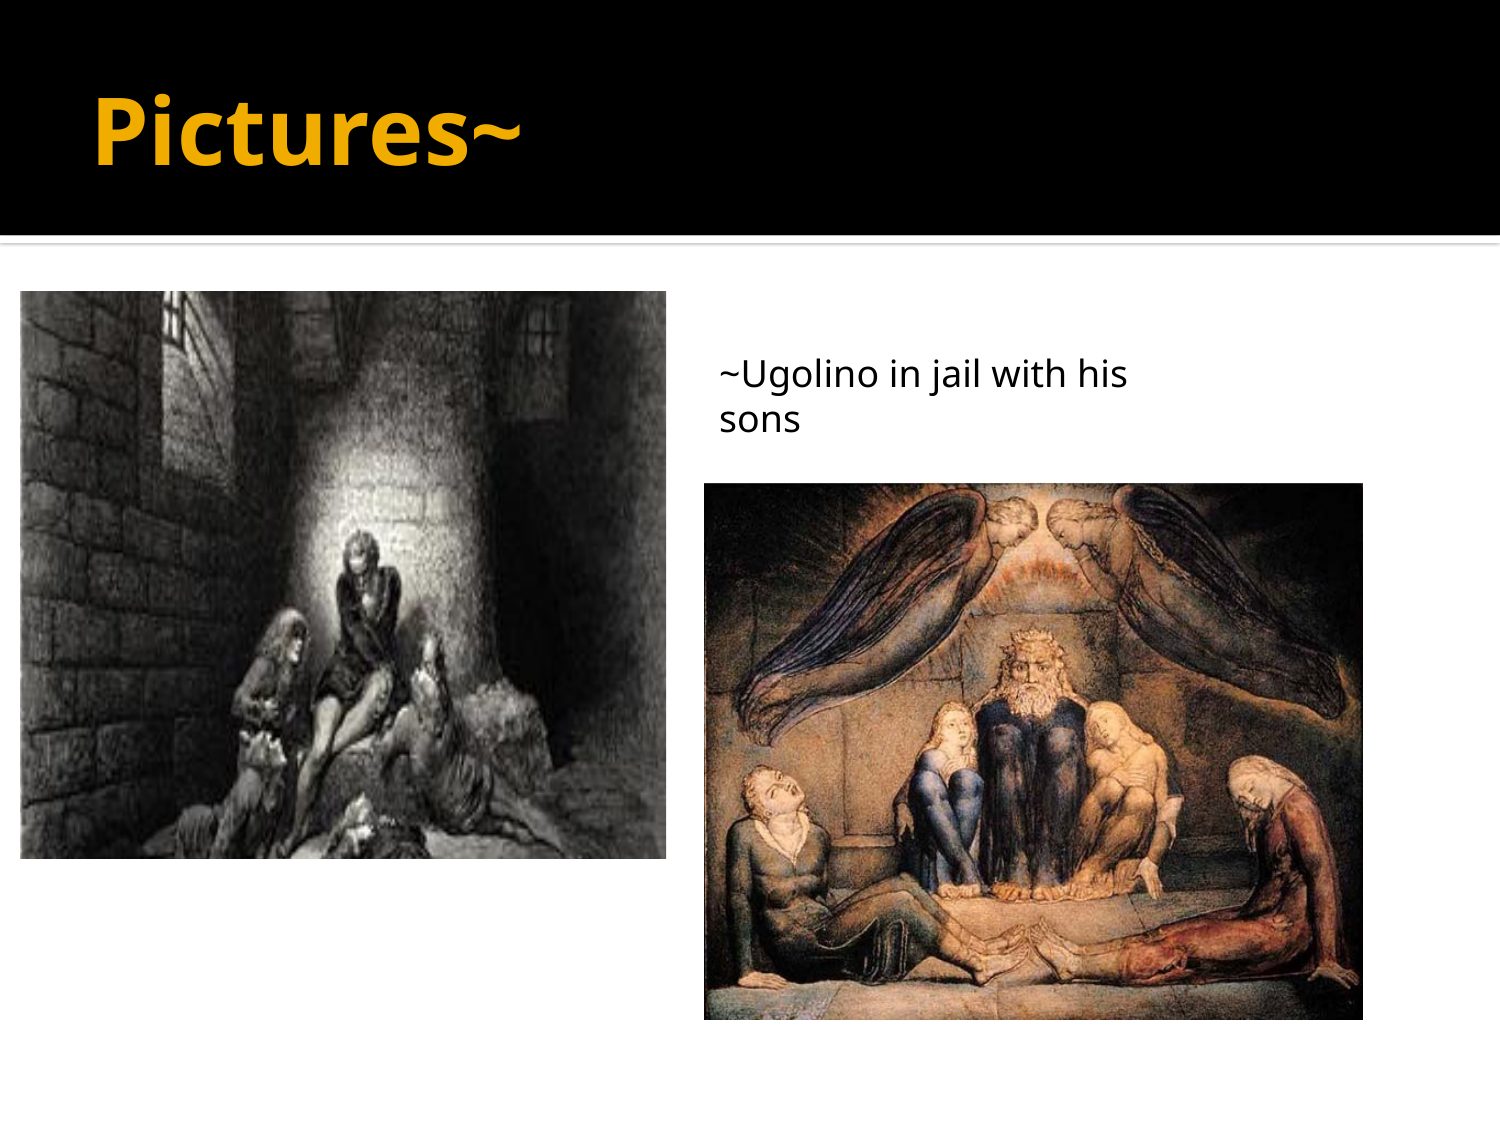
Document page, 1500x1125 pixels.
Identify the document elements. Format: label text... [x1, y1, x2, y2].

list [20, 291, 667, 859]
title Pictures~ [75, 25, 1425, 231]
text_box ~Ugolino in jail with his sons [704, 342, 1160, 448]
picture [704, 482, 1363, 1020]
